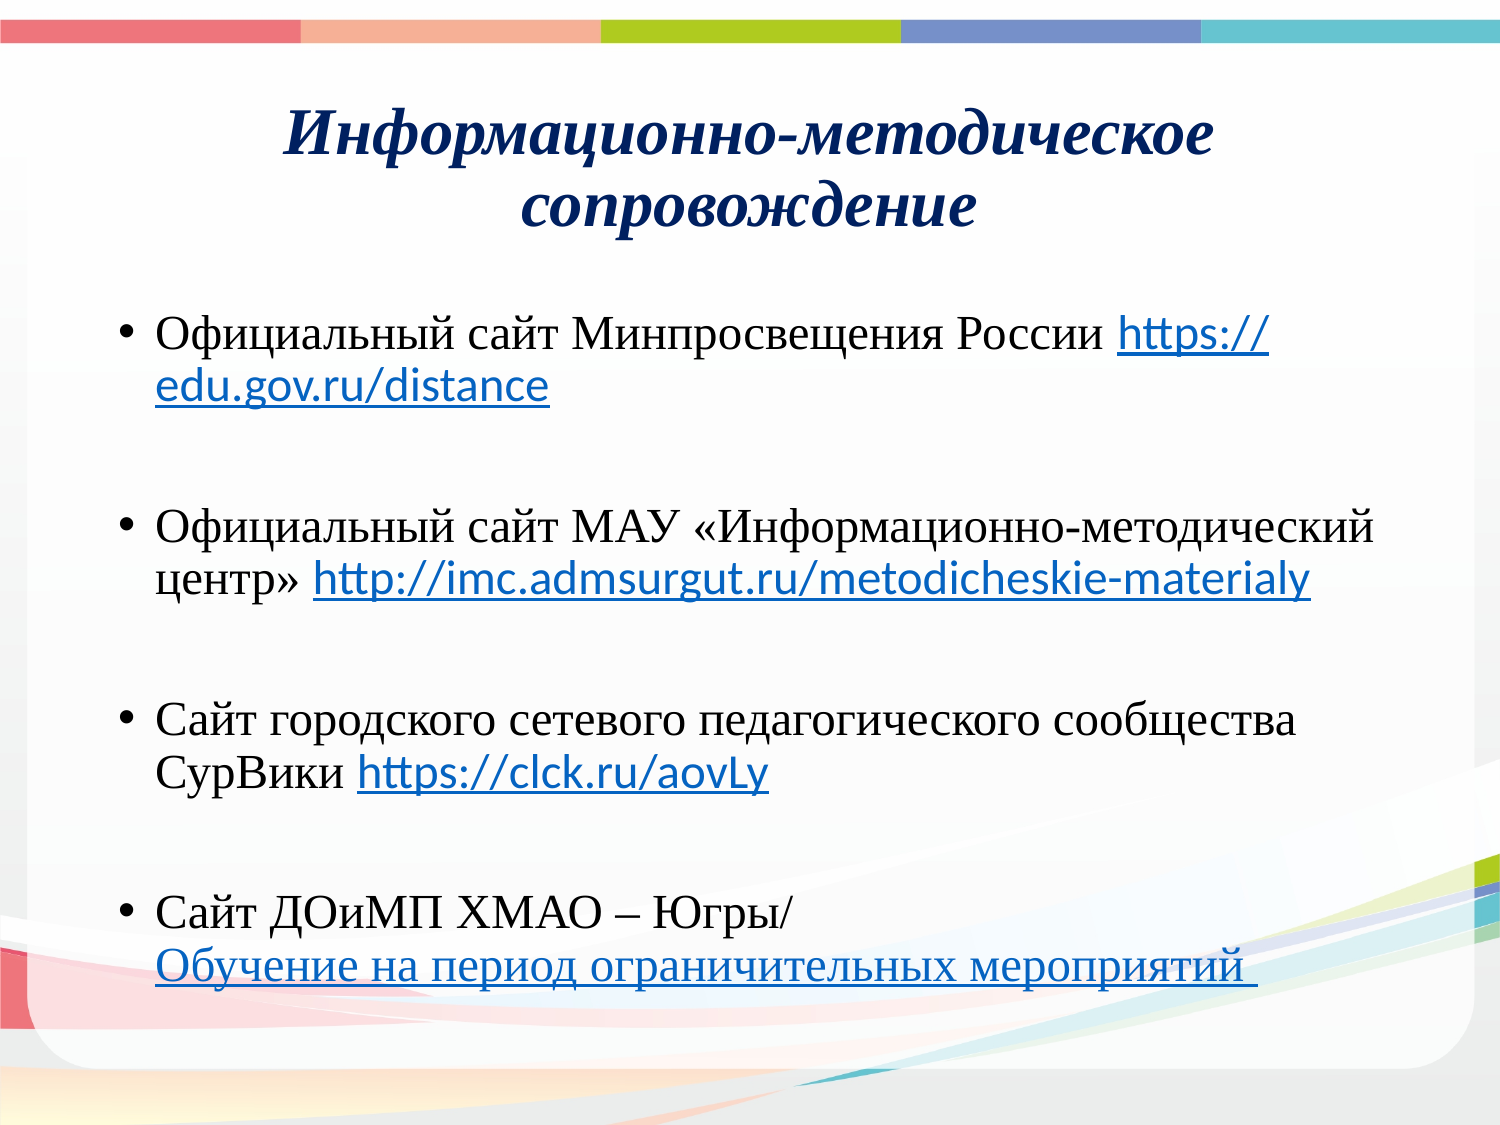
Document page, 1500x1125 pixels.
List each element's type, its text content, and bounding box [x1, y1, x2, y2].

title Информационно-методическое сопровождение [103, 59, 1397, 278]
list Официальный сайт Минпросвещения России https://edu.gov.ru/distance Официальный сайт МАУ «Информационно-методический центр» http://imc.admsurgut.ru/metodicheskie-materialy Сайт городского сетевого педагогического сообщества СурВики https://clck.ru/aovLy Сайт ДОиМП ХМАО – Югры/Обучение на период ограничительных мероприятий [103, 299, 1397, 1014]
picture [0, 0, 1500, 1125]
